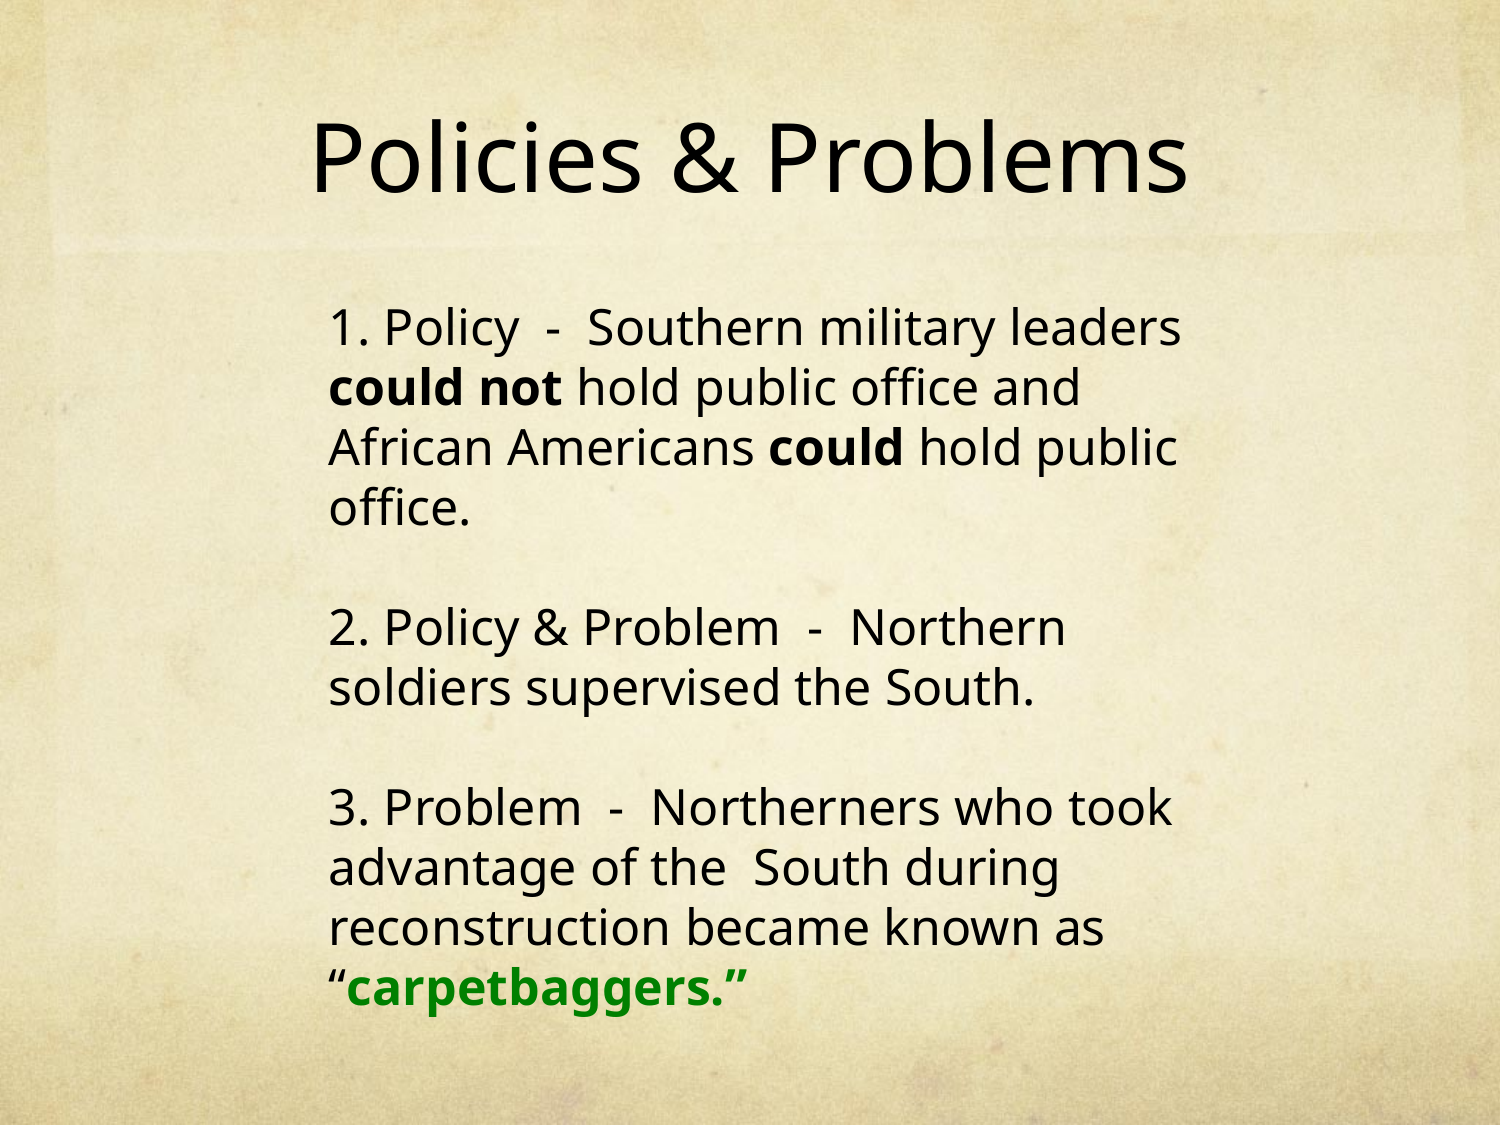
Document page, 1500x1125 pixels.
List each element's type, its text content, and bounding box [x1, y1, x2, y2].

text_box 1. Policy - Southern military leaders could not hold public office and African Americans could hold public office. 2. Policy & Problem - Northern soldiers supervised the South. 3. Problem - Northerners who took advantage of the South during reconstruction became known as “carpetbaggers.” [314, 287, 1231, 1023]
picture [0, 0, 1500, 1125]
title Policies & Problems [150, 82, 1350, 225]
